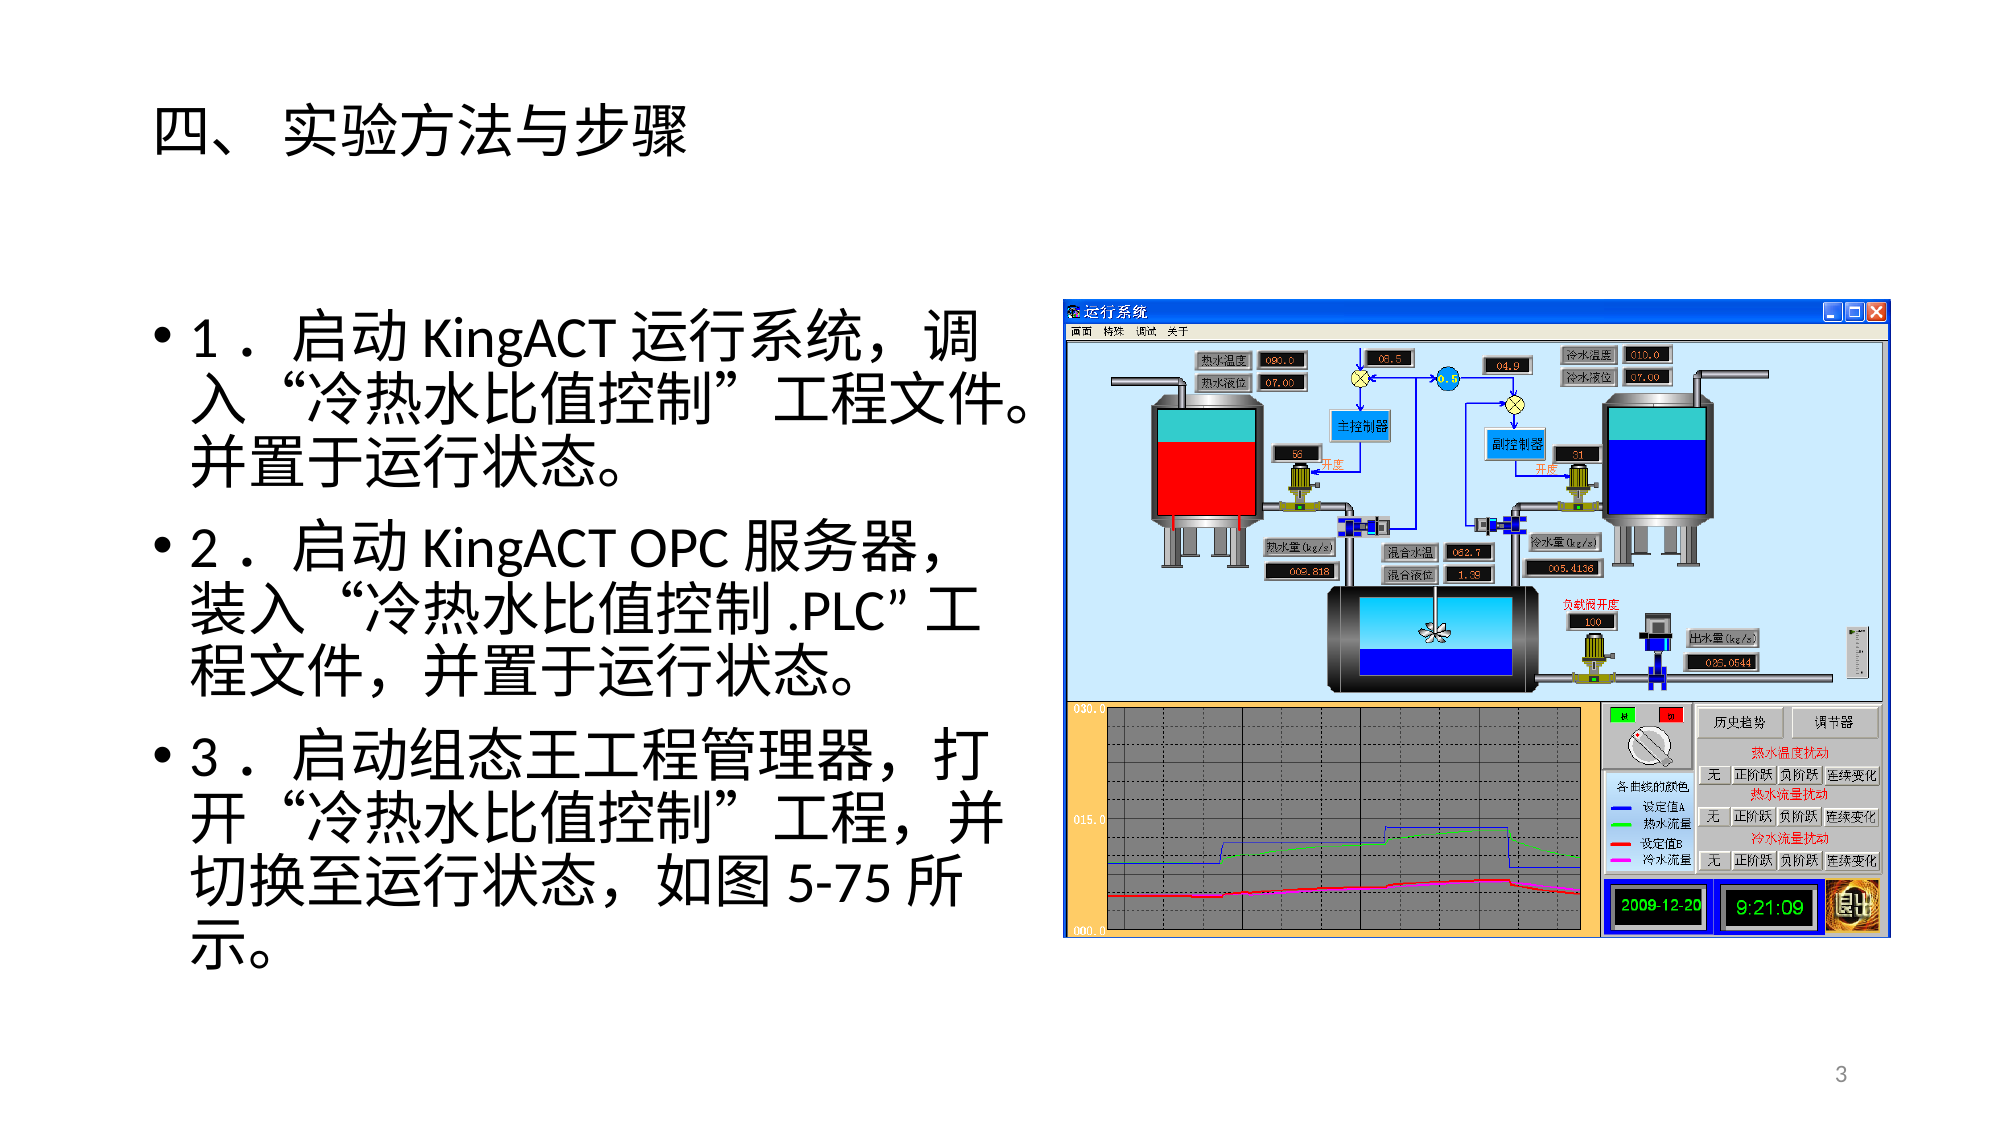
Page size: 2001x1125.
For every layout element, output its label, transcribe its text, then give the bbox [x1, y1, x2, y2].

list 1．启动KingACT运行系统，调入“冷热水比值控制”工程文件。并置于运行状态。 2．启动KingACT OPC服务器，装入“冷热水比值控制.PLC”工程文件，并置于运行状态。 3．启动组态王工程管理器，打开“冷热水比值控制”工程，并切换至运行状态，如图5-75所示。 [137, 299, 1023, 1014]
slide_number 3 [1412, 1042, 1863, 1103]
picture [1063, 299, 1891, 938]
title 四、 实验方法与步骤 [137, 59, 1863, 278]
text_box [249, 402, 281, 463]
